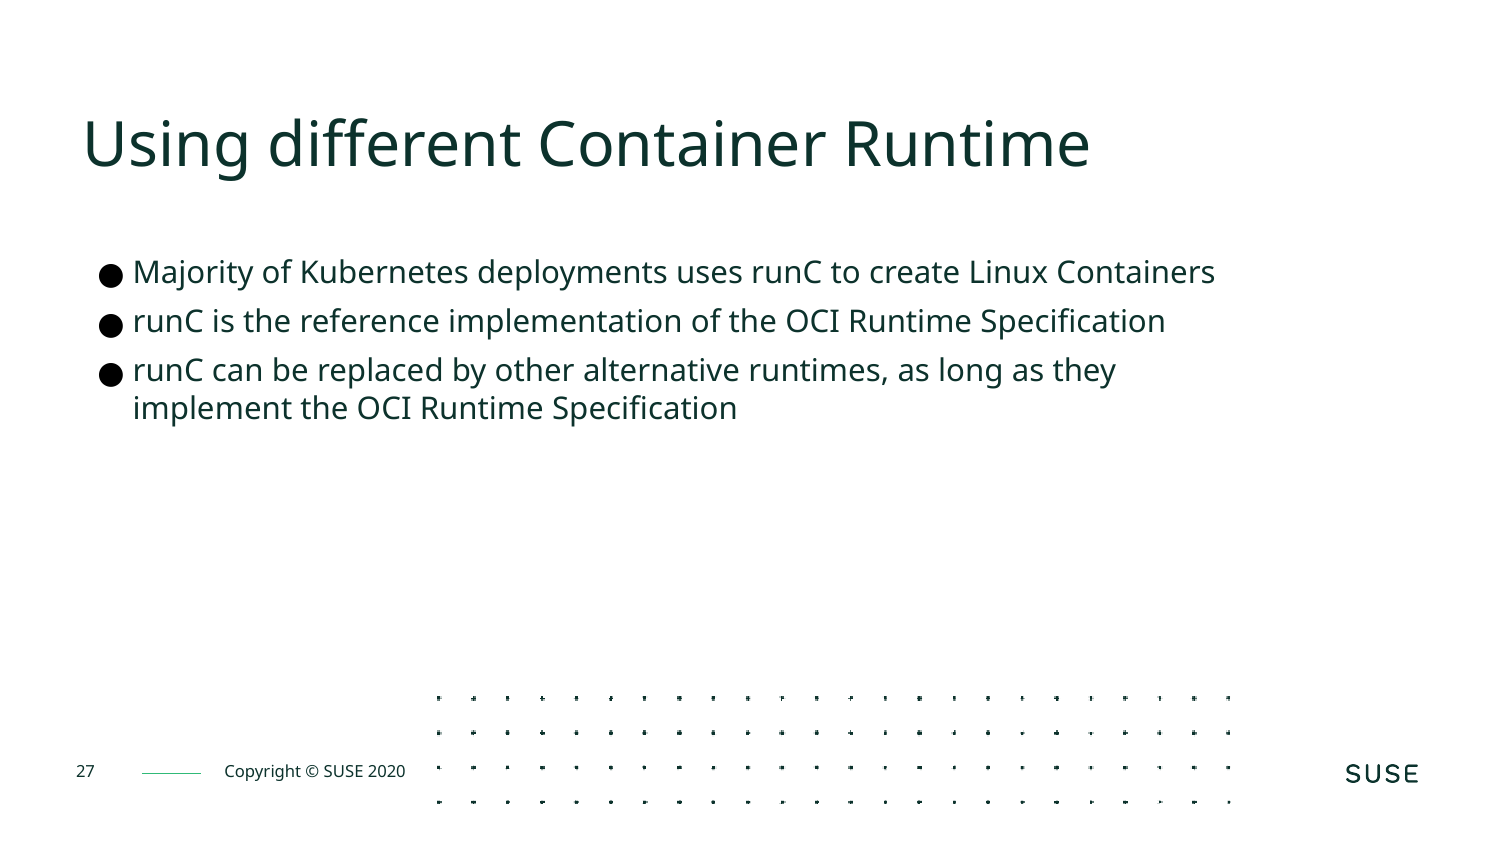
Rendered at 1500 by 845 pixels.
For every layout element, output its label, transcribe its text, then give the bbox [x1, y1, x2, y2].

text_box Using different Container Runtime [82, 103, 1453, 260]
picture [1346, 764, 1418, 783]
picture [437, 696, 1255, 815]
text_box Majority of Kubernetes deployments uses runC to create Linux Containers runC is the reference implementation of the OCI Runtime Specification runC can be replaced by other alternative runtimes, as long as they implement the OCI Runtime Specification [82, 244, 1299, 695]
